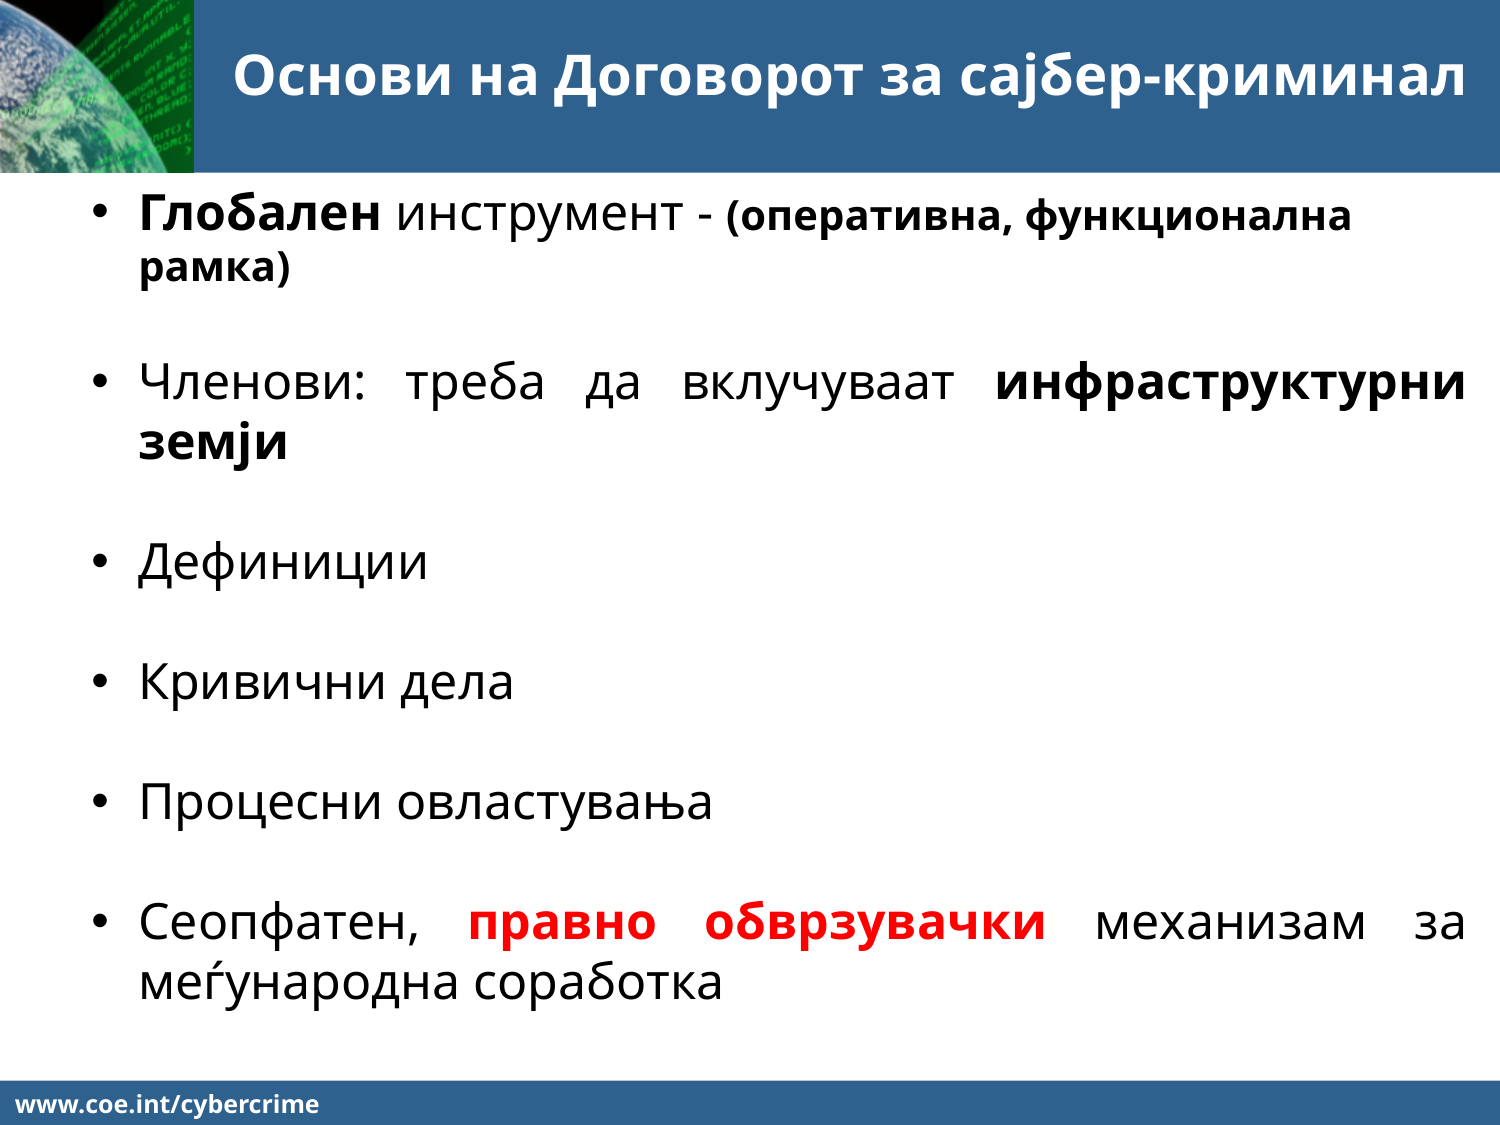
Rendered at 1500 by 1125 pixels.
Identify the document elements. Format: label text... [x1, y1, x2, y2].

text_box Глобален инструмент - (оперативна, функционална рамка) Членови: треба да вклучуваат инфраструктурни земји Дефиниции Кривични дела Процесни овластувања Сеопфатен, правно обврзувачки механизам за меѓународна соработка [76, 172, 1483, 1018]
text_box [198, 0, 1500, 175]
picture [0, 0, 194, 173]
text_box Основи на Договорот за сајбер-криминал [198, 31, 1483, 114]
text_box www.coe.int/cybercrime [0, 1079, 1500, 1125]
